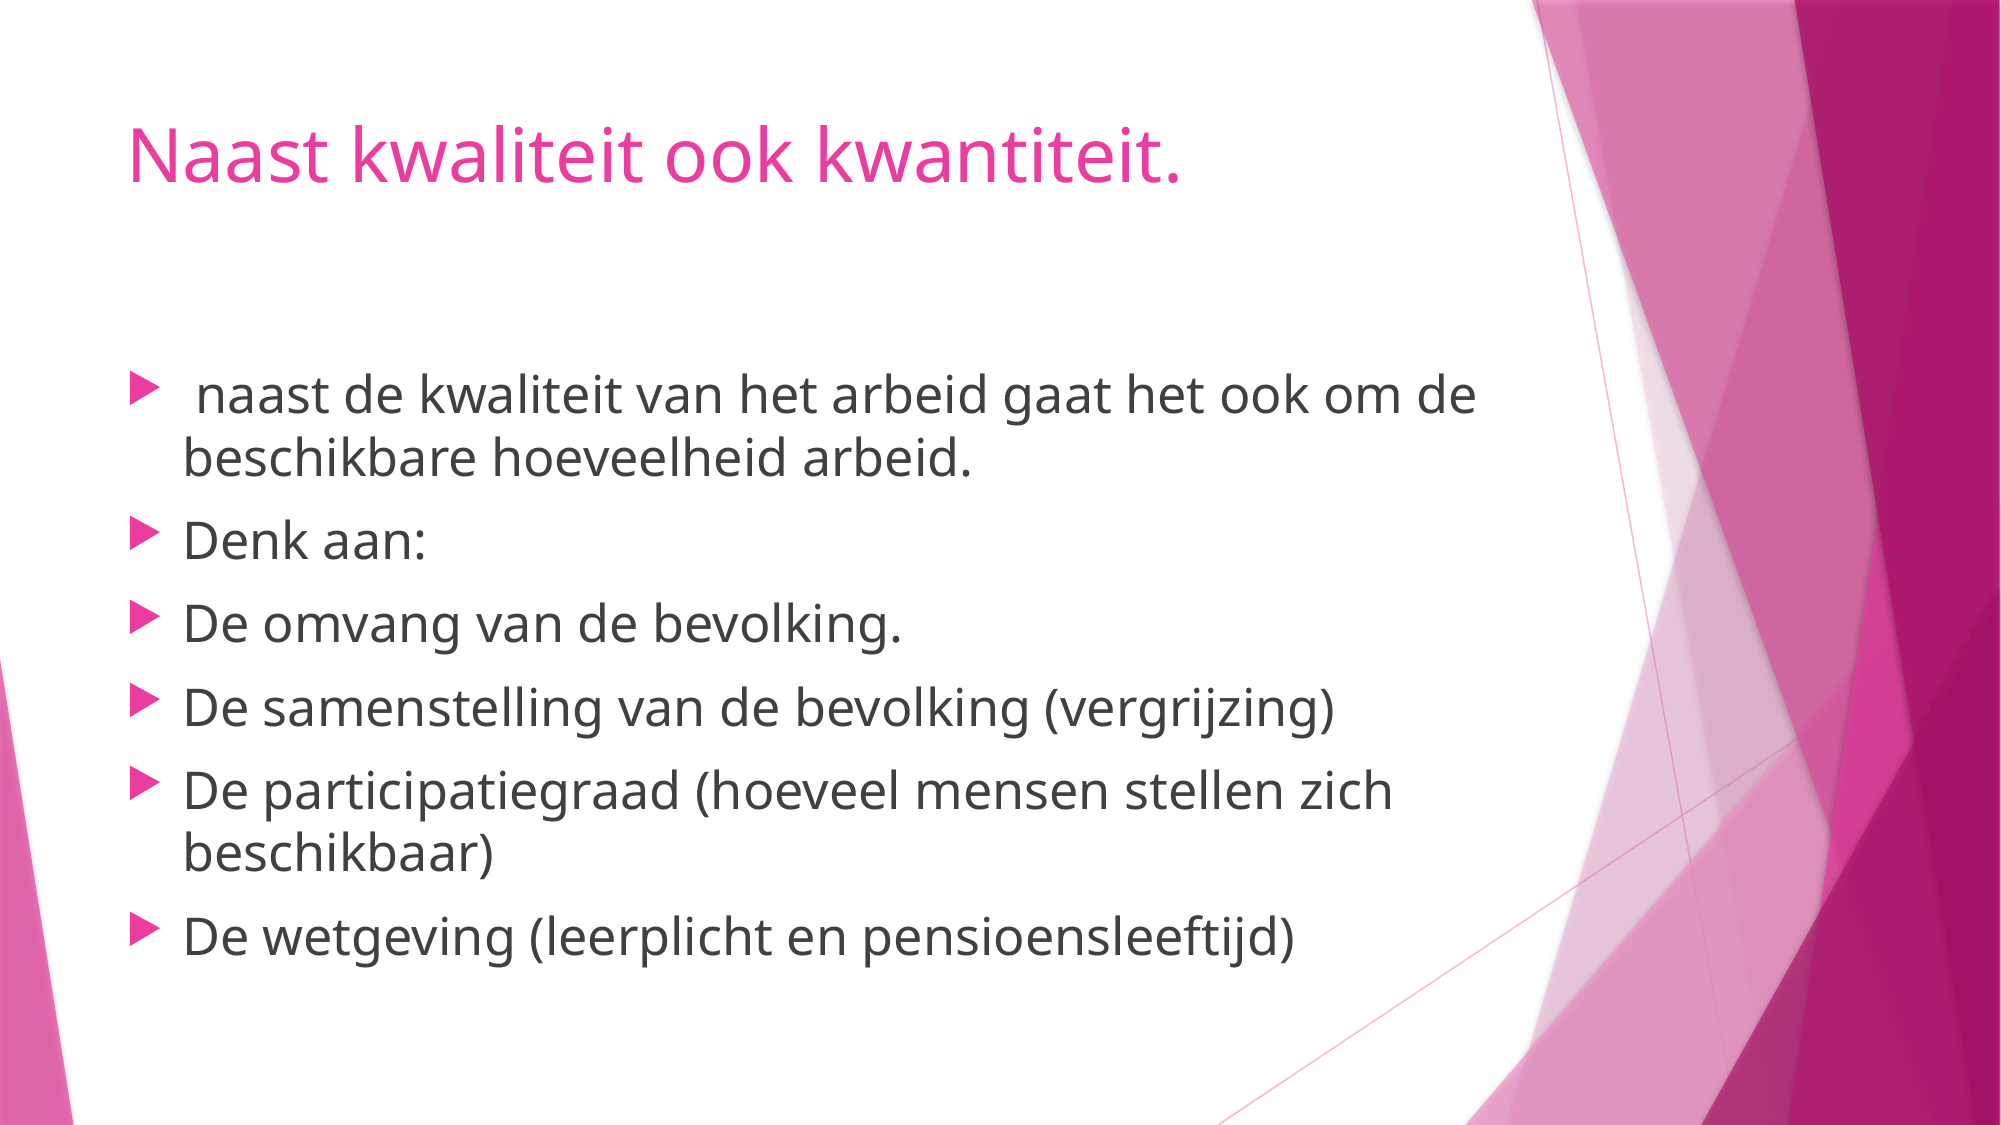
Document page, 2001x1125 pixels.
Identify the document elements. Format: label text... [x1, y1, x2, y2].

list naast de kwaliteit van het arbeid gaat het ook om de beschikbare hoeveelheid arbeid. Denk aan: De omvang van de bevolking. De samenstelling van de bevolking (vergrijzing) De participatiegraad (hoeveel mensen stellen zich beschikbaar) De wetgeving (leerplicht en pensioensleeftijd) [111, 354, 1522, 992]
title Naast kwaliteit ook kwantiteit. [111, 99, 1522, 317]
